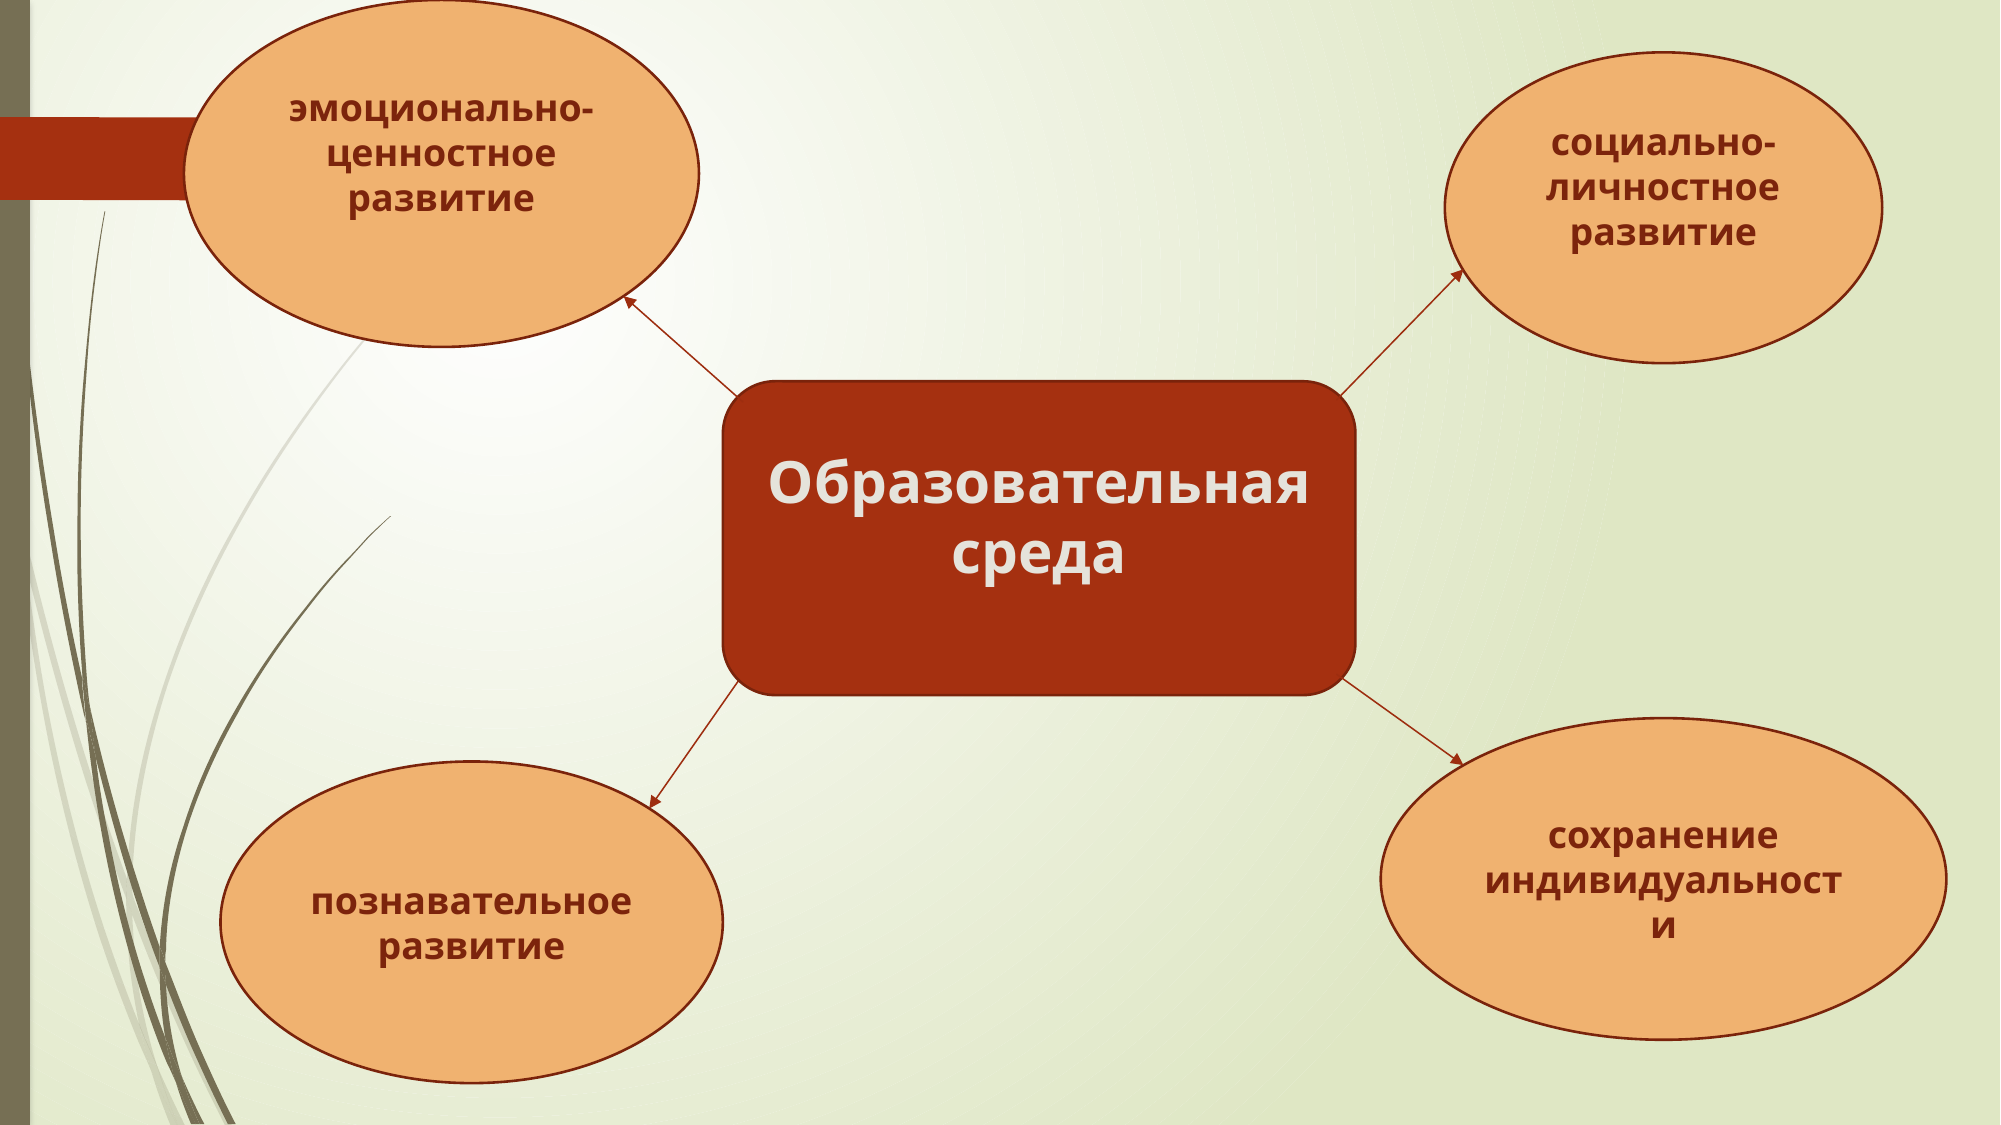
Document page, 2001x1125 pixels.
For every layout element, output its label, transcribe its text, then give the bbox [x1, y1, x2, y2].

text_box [623, 295, 744, 403]
text_box познавательное развитие [219, 760, 725, 1085]
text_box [1336, 674, 1464, 766]
text_box сохранение индивидуальности [1379, 716, 1948, 1042]
text_box эмоционально-ценностное развитие [182, 0, 701, 349]
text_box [1336, 268, 1464, 400]
text_box социально-личностное развитие [1443, 51, 1884, 365]
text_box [648, 674, 744, 809]
text_box Образовательная среда [721, 379, 1357, 697]
